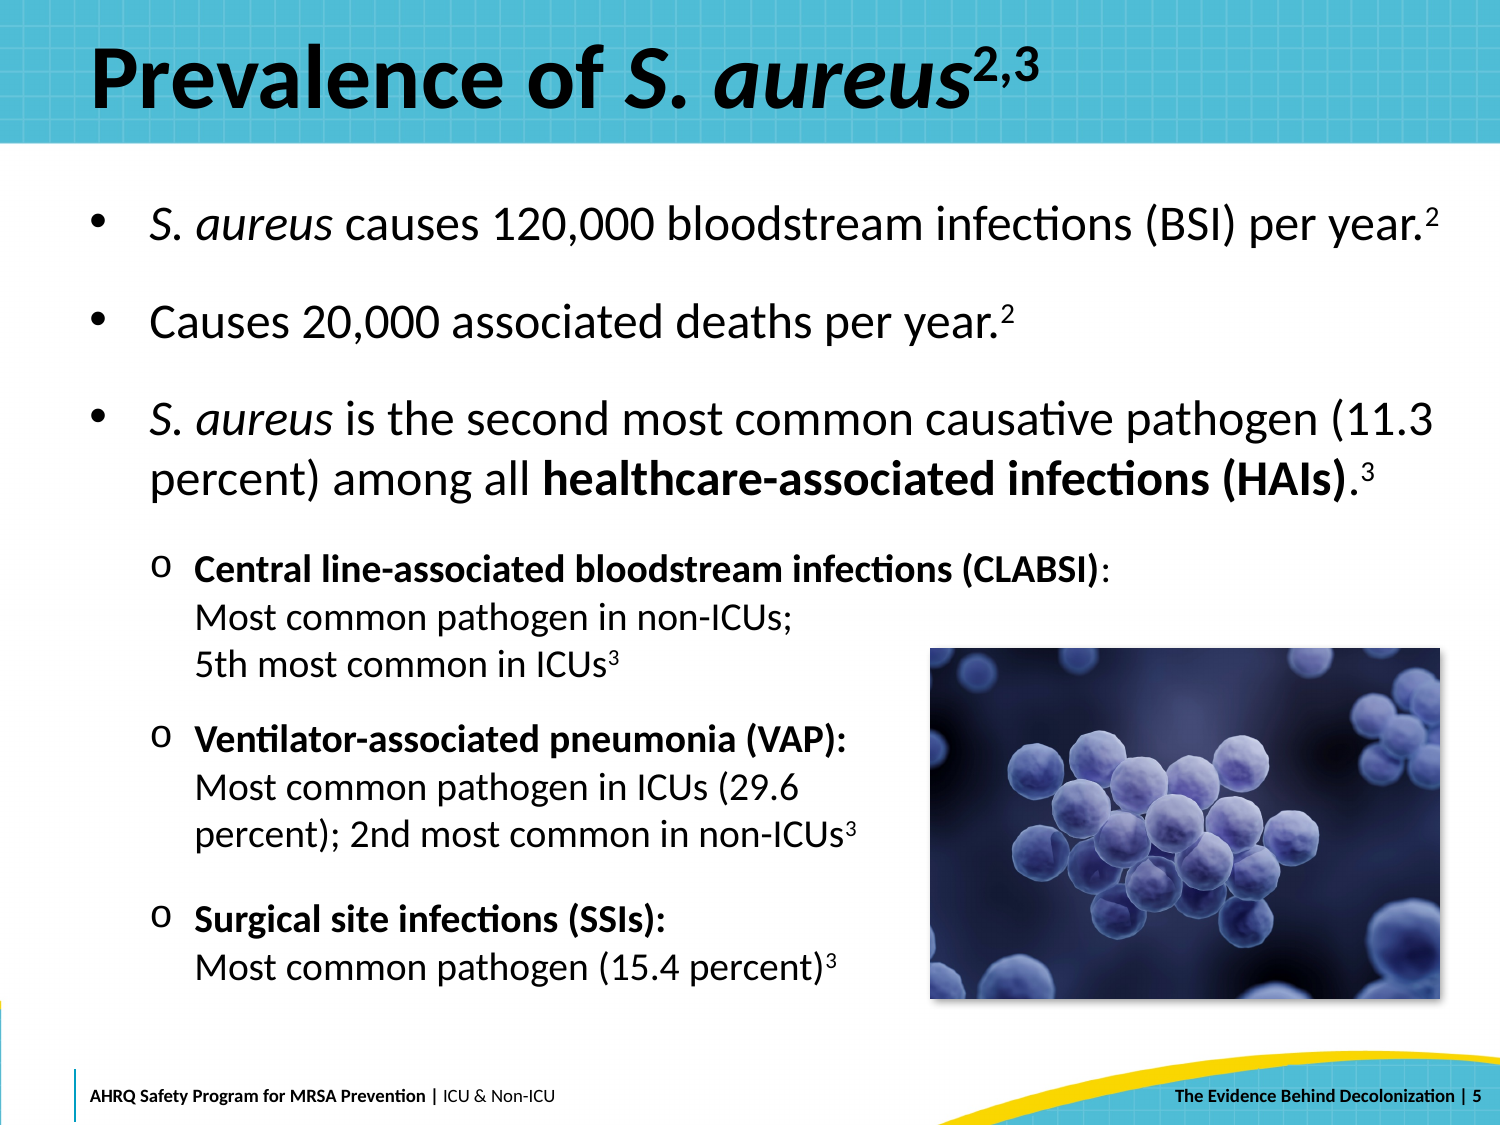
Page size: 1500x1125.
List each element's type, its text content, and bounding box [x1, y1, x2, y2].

slide_number | 5 [1455, 1065, 1500, 1125]
list Ventilator-associated pneumonia (VAP): Most common pathogen in ICUs (29.6 percent); 2nd most common in non-ICUs3 Surgical site infections (SSIs): Most common pathogen (15.4 percent)3 [74, 705, 916, 1019]
list S. aureus causes 120,000 bloodstream infections (BSI) per year.2 Causes 20,000 associated deaths per year.2 S. aureus is the second most common causative pathogen (11.3 percent) among all healthcare-associated infections (HAIs).3 Central line-associated bloodstream infections (CLABSI): Most common pathogen in non-ICUs; 5th most common in ICUs3 [74, 183, 1483, 757]
picture [0, 0, 1500, 1125]
title Prevalence of S. aureus2,3 [75, 0, 1425, 150]
